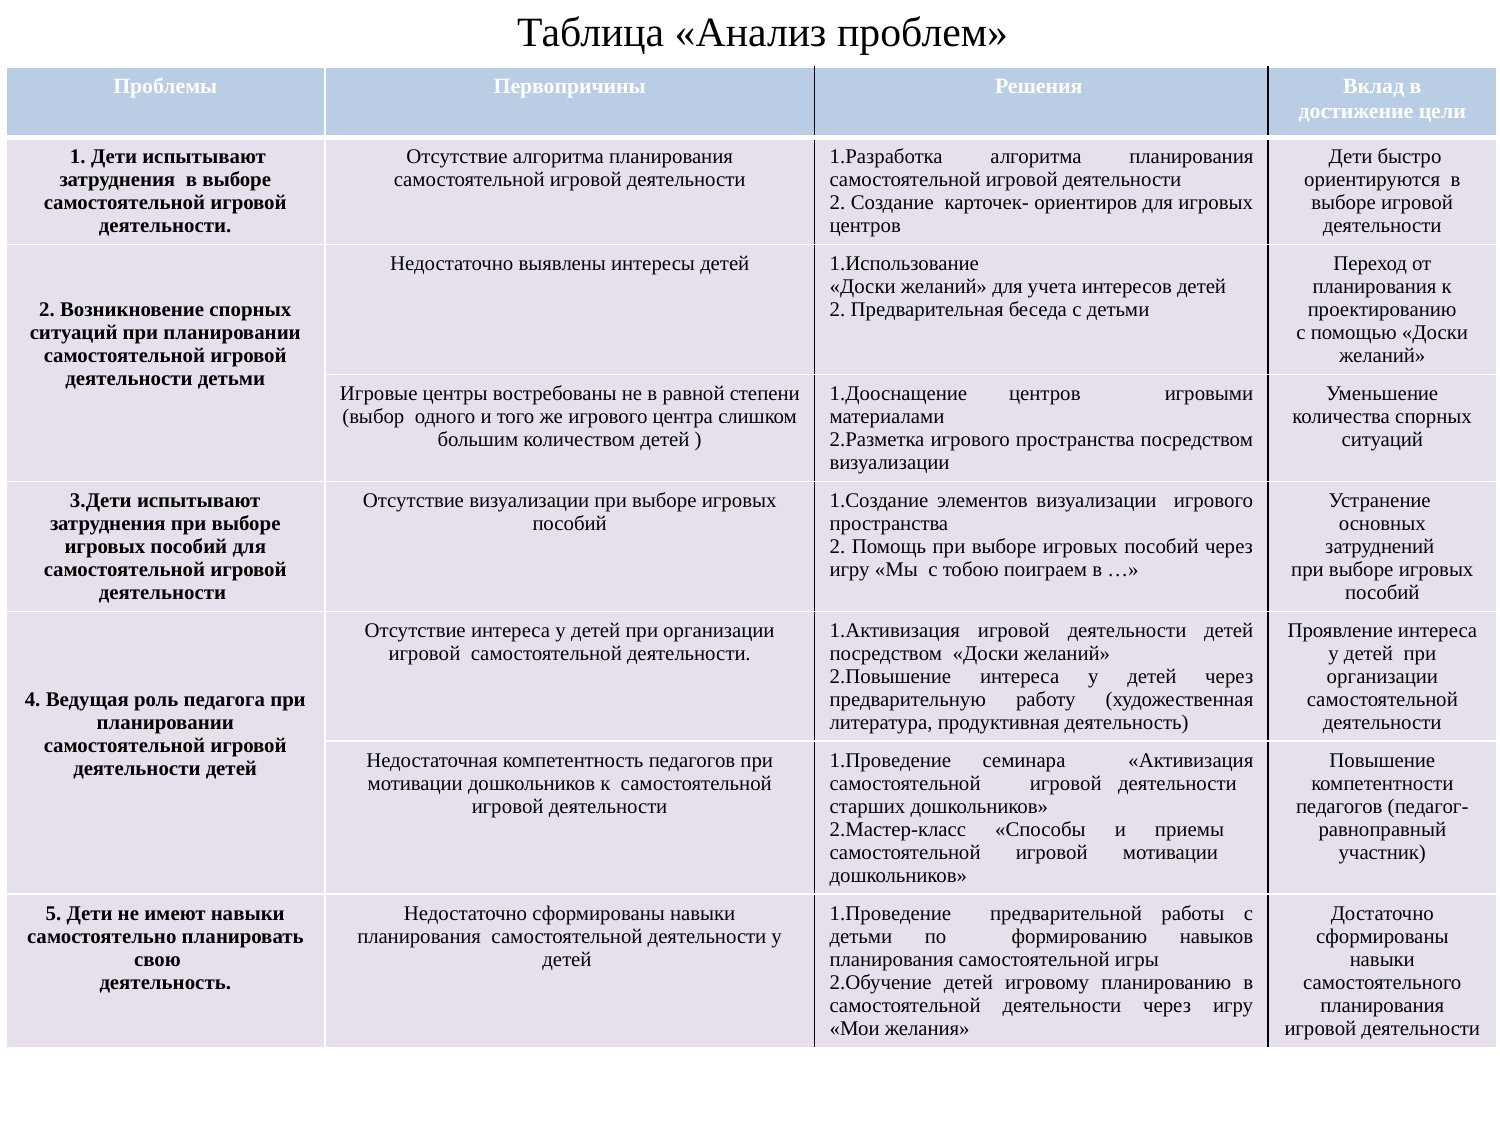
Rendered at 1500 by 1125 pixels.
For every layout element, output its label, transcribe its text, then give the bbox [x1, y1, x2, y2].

table_cell 2. Возникновение спорных ситуаций при планировании самостоятельной игровой деятельности детьми [7, 245, 324, 481]
table_cell Недостаточно сформированы навыки планирования самостоятельной деятельности у детей [326, 895, 814, 1047]
table_cell 1.Активизация игровой деятельности детей посредством «Доски желаний» 2.Повышение интереса у детей через предварительную работу (художественная литература, продуктивная деятельность) [815, 612, 1267, 740]
table_cell Отсутствие интереса у детей при организации игровой самостоятельной деятельности. [326, 612, 814, 740]
table_cell Отсутствие визуализации при выборе игровых пособий [326, 482, 814, 611]
table_cell 1.Разработка алгоритма планирования самостоятельной игровой деятельности 2. Создание карточек- ориентиров для игровых центров [815, 140, 1267, 244]
table_cell 5. Дети не имеют навыки самостоятельно планировать свою деятельность. [7, 895, 324, 1047]
table_cell Переход от планирования к проектированию с помощью «Доски желаний» [1269, 245, 1496, 374]
title Таблица «Анализ проблем» [76, 1, 1449, 59]
table_cell Недостаточно выявлены интересы детей [326, 245, 814, 374]
table_cell 1.Проведение предварительной работы с детьми по формированию навыков планирования самостоятельной игры 2.Обучение детей игровому планированию в самостоятельной деятельности через игру «Мои желания» [815, 895, 1267, 1047]
table_header Проблемы [7, 68, 324, 135]
table_header Решения [815, 68, 1267, 135]
table_cell Недостаточная компетентность педагогов при мотивации дошкольников к самостоятельной игровой деятельности [326, 742, 814, 893]
table_cell Игровые центры востребованы не в равной степени (выбор одного и того же игрового центра слишком большим количеством детей ) [326, 375, 814, 481]
table_cell 3.Дети испытывают затруднения при выборе игровых пособий для самостоятельной игровой деятельности [7, 482, 324, 611]
table_cell Достаточно сформированы навыки самостоятельного планирования игровой деятельности [1269, 895, 1496, 1047]
table_header Первопричины [326, 68, 814, 135]
table_cell Отсутствие алгоритма планирования самостоятельной игровой деятельности [326, 140, 814, 244]
table_cell 1.Дооснащение центров игровыми материалами 2.Разметка игрового пространства посредством визуализации [815, 375, 1267, 481]
table_cell Повышение компетентности педагогов (педагог- равноправный участник) [1269, 742, 1496, 893]
table_cell 1.Проведение семинара «Активизация самостоятельной игровой деятельности старших дошкольников» 2.Мастер-класс «Способы и приемы самостоятельной игровой мотивации дошкольников» [815, 742, 1267, 893]
table_cell Дети быстро ориентируются в выборе игровой деятельности [1269, 140, 1496, 244]
table_cell Уменьшение количества спорных ситуаций [1269, 375, 1496, 481]
table_cell 1.Использование «Доски желаний» для учета интересов детей 2. Предварительная беседа с детьми [815, 245, 1267, 374]
table_cell 4. Ведущая роль педагога при планировании самостоятельной игровой деятельности детей [7, 612, 324, 893]
table_header Вклад в достижение цели [1269, 68, 1496, 135]
table_cell Устранение основных затруднений при выборе игровых пособий [1269, 482, 1496, 611]
table_cell 1.Создание элементов визуализации игрового пространства 2. Помощь при выборе игровых пособий через игру «Мы с тобою поиграем в …» [815, 482, 1267, 611]
table_cell 1. Дети испытывают затруднения в выборе самостоятельной игровой деятельности. [7, 140, 324, 244]
table_cell Проявление интереса у детей при организации самостоятельной деятельности [1269, 612, 1496, 740]
